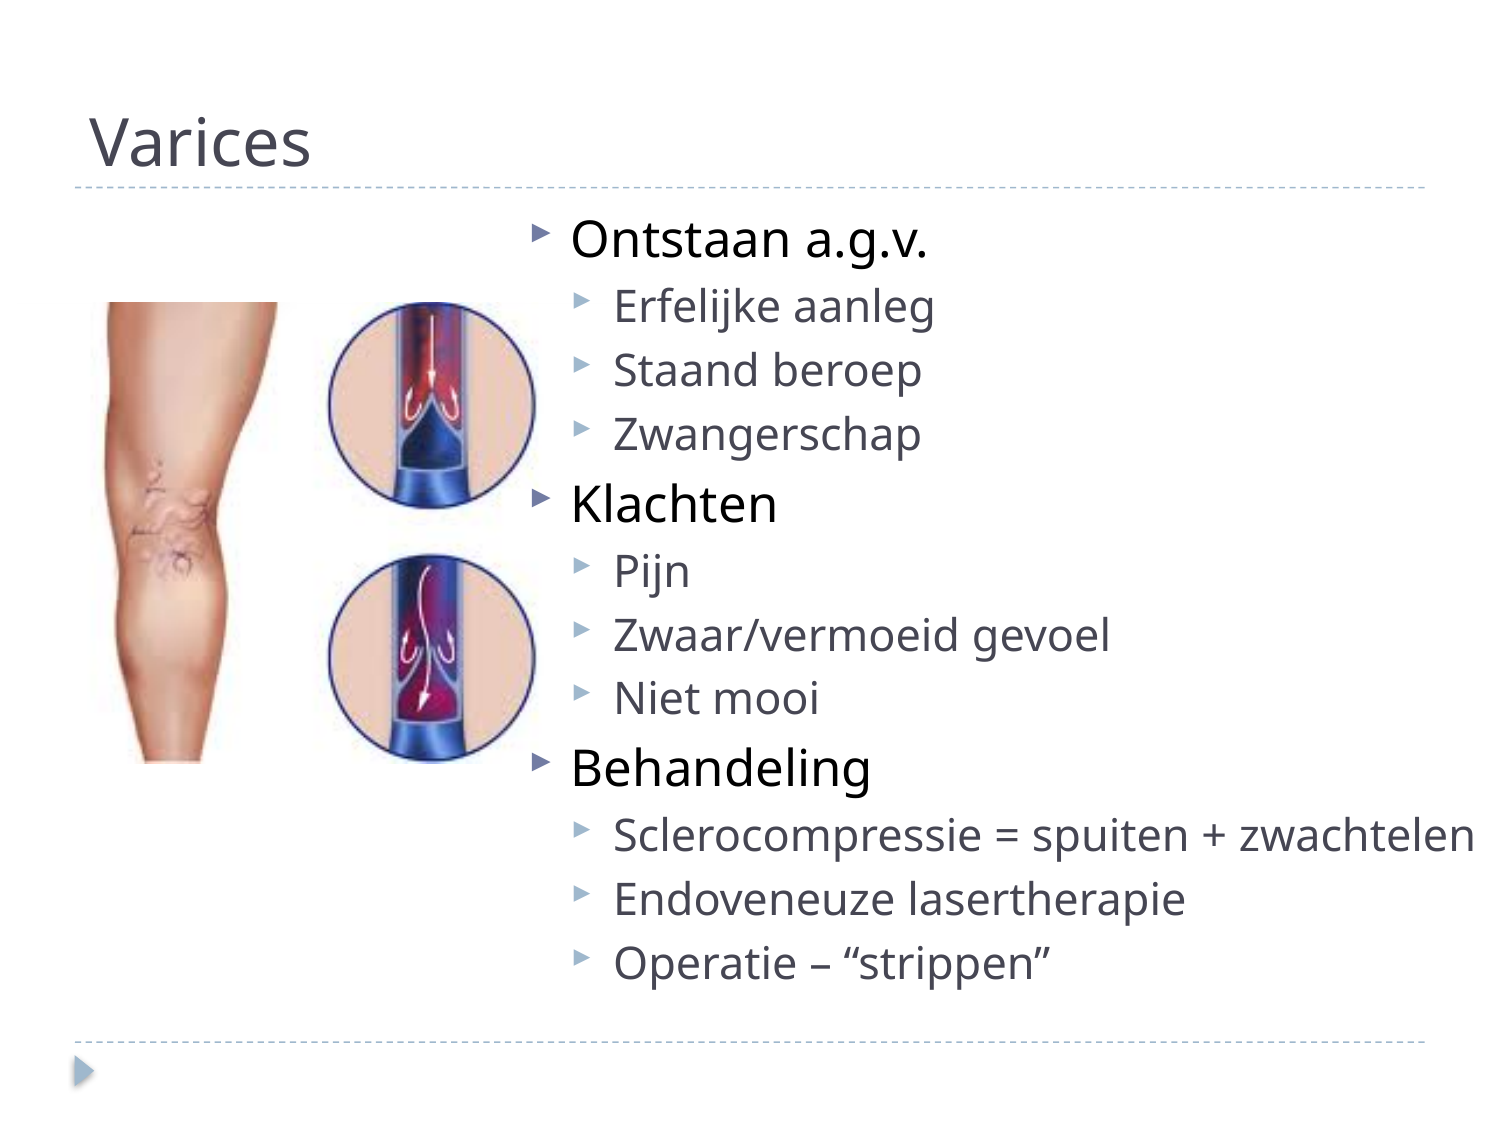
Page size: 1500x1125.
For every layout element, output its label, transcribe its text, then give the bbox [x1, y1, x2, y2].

list Ontstaan a.g.v. Erfelijke aanleg Staand beroep Zwangerschap Klachten Pijn Zwaar/vermoeid gevoel Niet mooi Behandeling Sclerocompressie = spuiten + zwachtelen Endoveneuze lasertherapie Operatie – “strippen” [513, 199, 1500, 1010]
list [16, 302, 611, 764]
title Varices [75, 37, 1425, 188]
